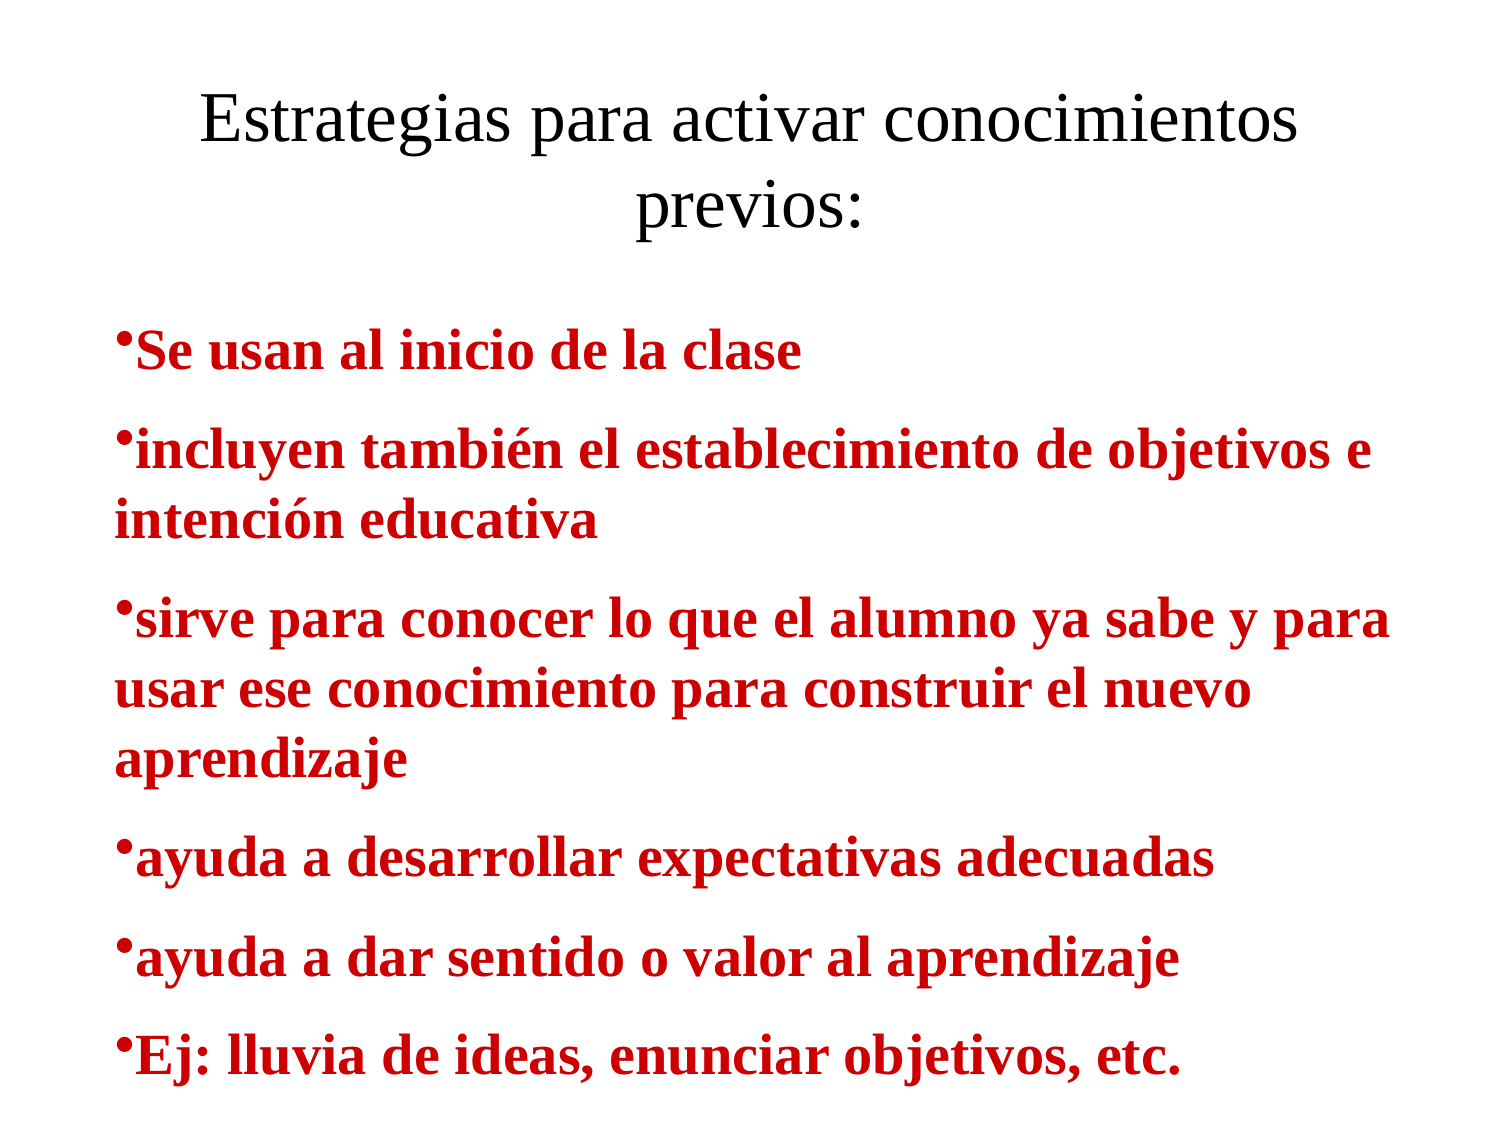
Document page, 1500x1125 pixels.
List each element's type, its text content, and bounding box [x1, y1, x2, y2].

text_box Se usan al inicio de la clase incluyen también el establecimiento de objetivos e intención educativa sirve para conocer lo que el alumno ya sabe y para usar ese conocimiento para construir el nuevo aprendizaje ayuda a desarrollar expectativas adecuadas ayuda a dar sentido o valor al aprendizaje Ej: lluvia de ideas, enunciar objetivos, etc. [99, 303, 1500, 1095]
title Estrategias para activar conocimientos previos: [112, 62, 1388, 250]
